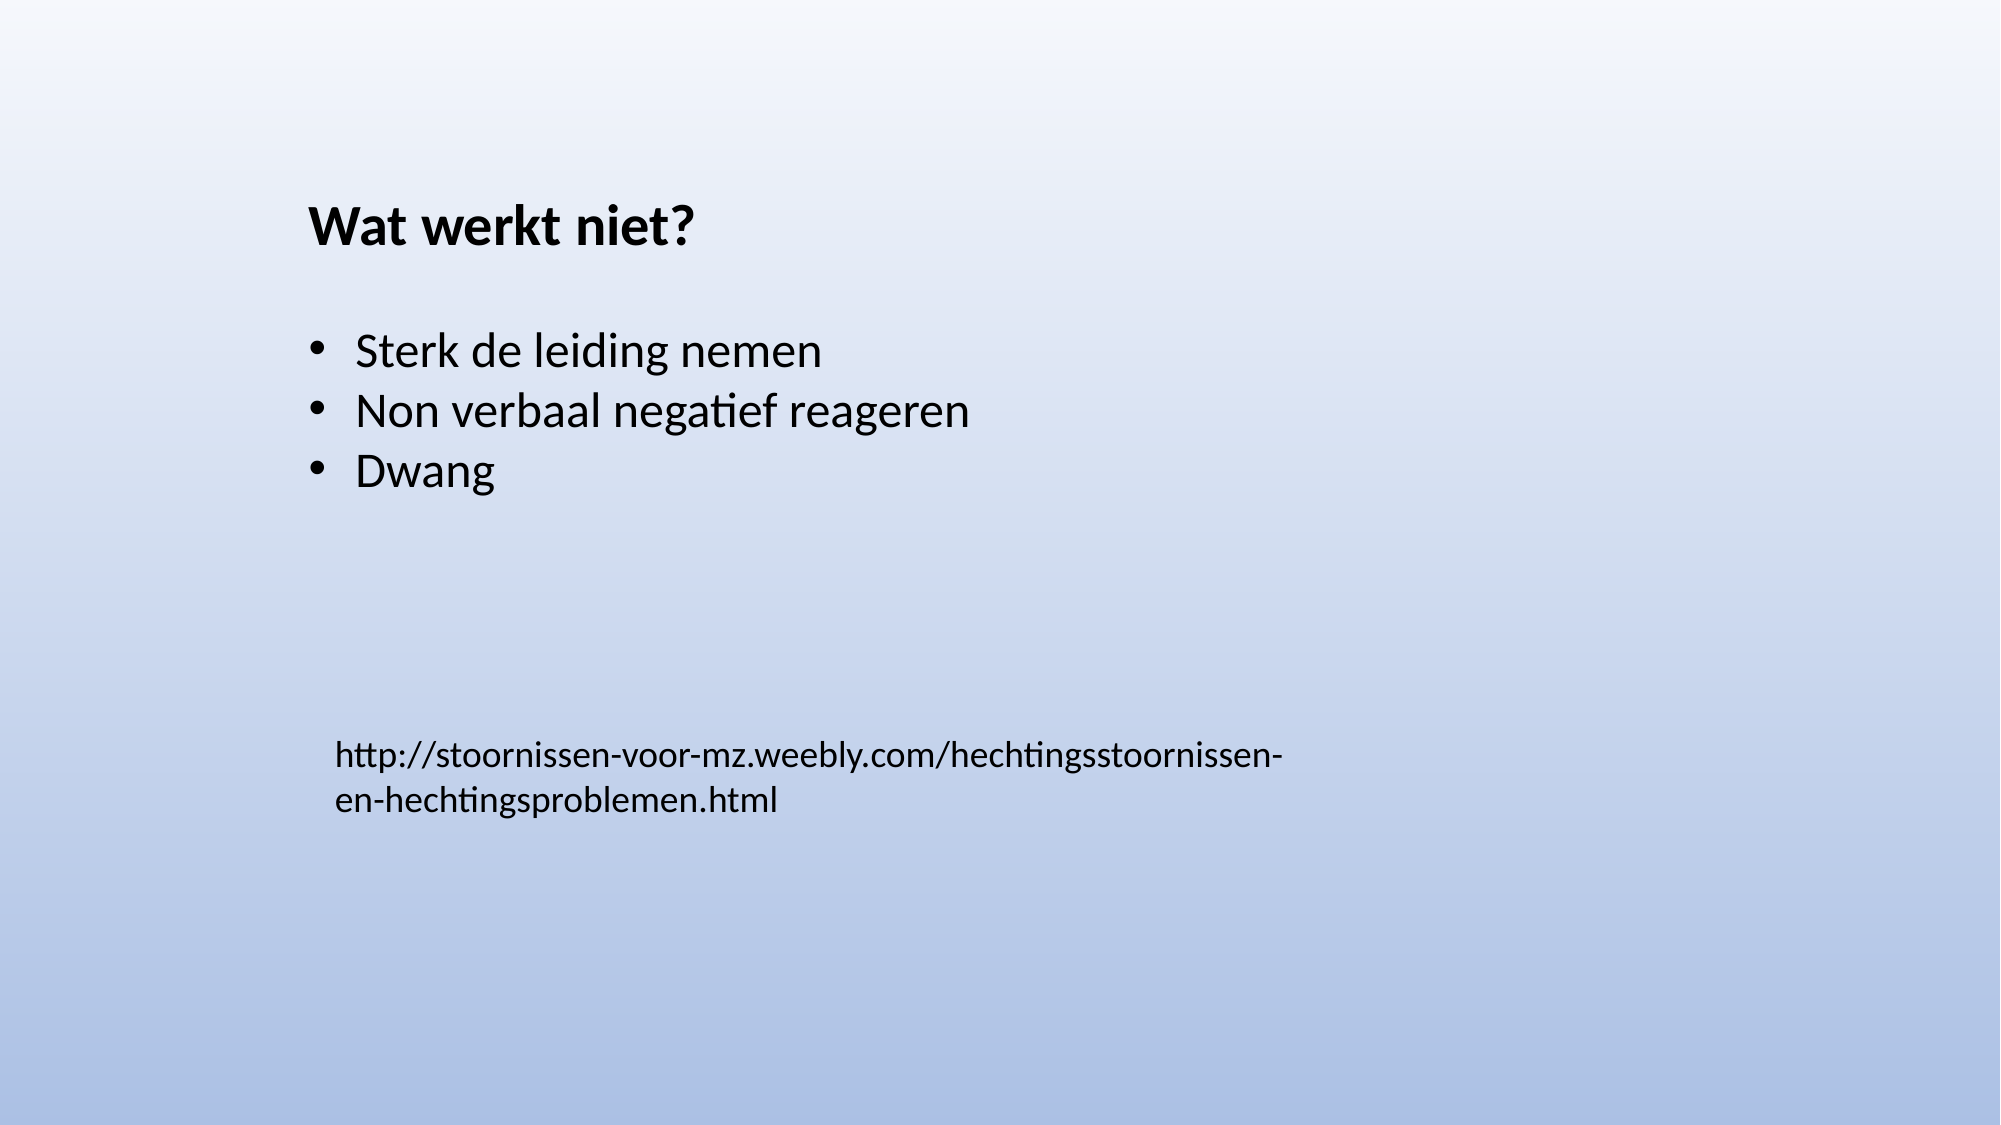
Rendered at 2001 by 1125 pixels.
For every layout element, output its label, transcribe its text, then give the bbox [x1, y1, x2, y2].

text_box Wat werkt niet? Sterk de leiding nemen Non verbaal negatief reageren Dwang [293, 179, 986, 565]
text_box http://stoornissen-voor-mz.weebly.com/hechtingsstoornissen-en-hechtingsproblemen.html [320, 722, 1320, 828]
